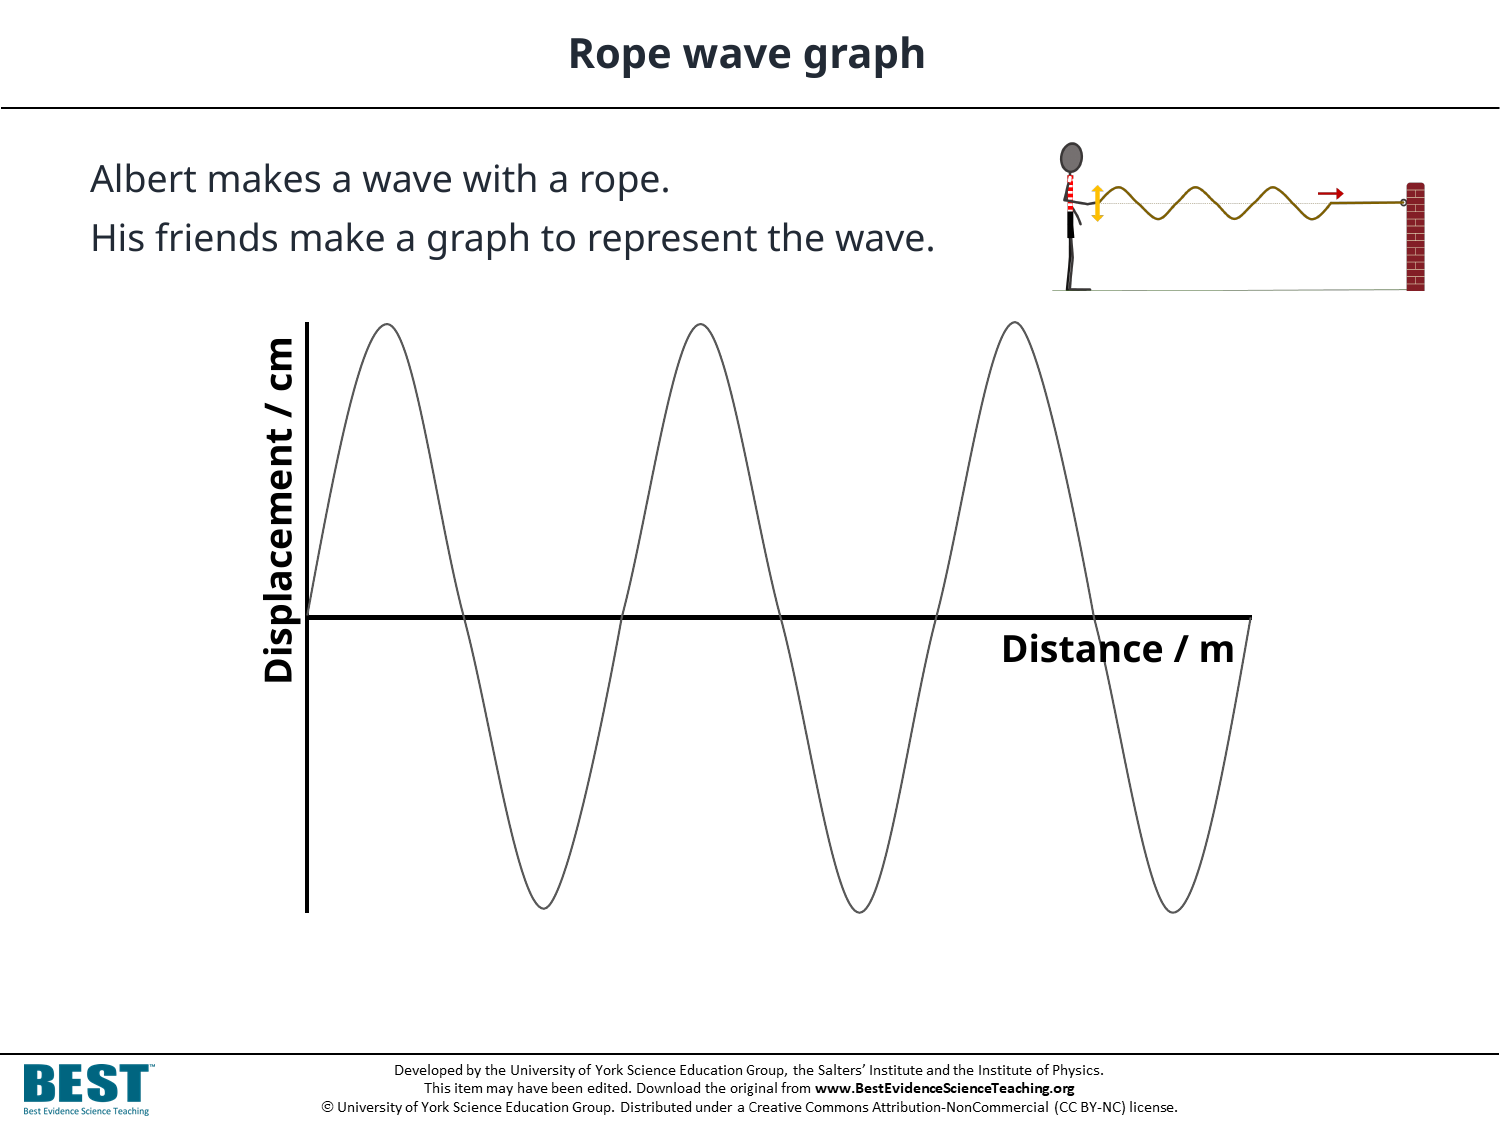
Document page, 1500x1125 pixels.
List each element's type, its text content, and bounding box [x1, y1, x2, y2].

picture [0, 107, 1500, 1125]
text_box Rope wave graph [23, 4, 1471, 99]
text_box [246, 322, 1252, 913]
